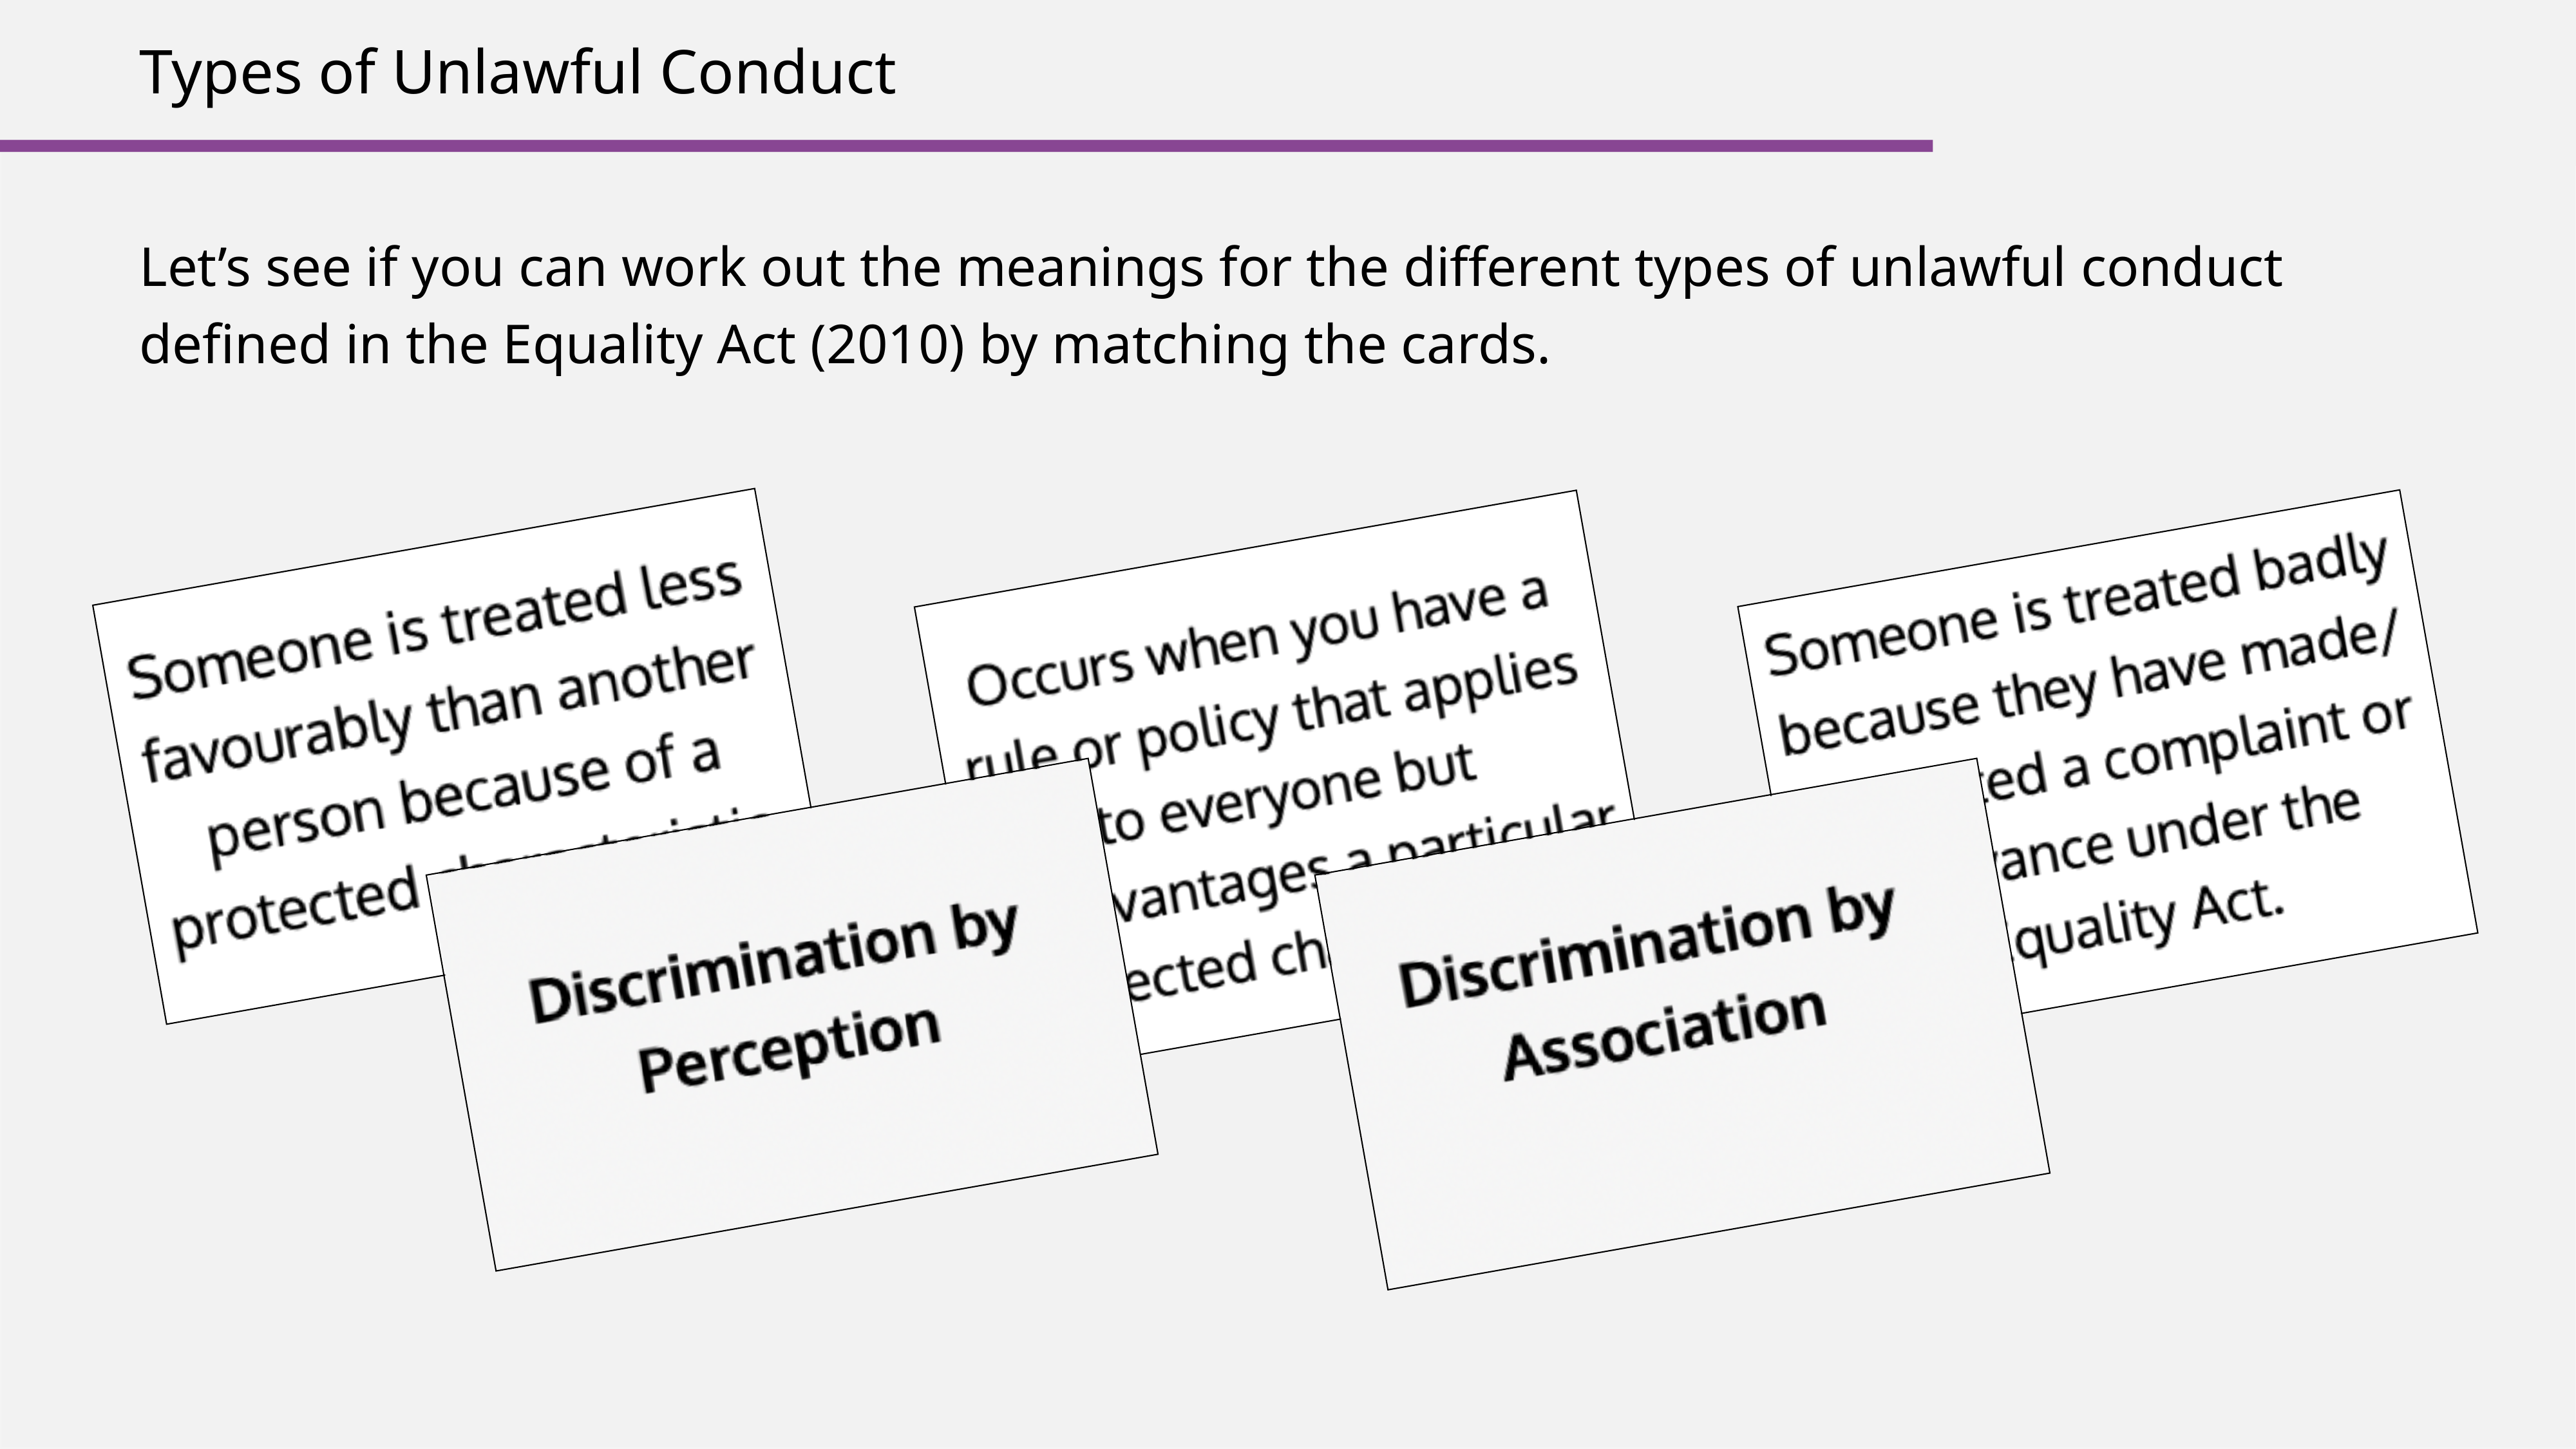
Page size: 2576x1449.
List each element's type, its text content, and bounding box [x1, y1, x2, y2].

picture [0, 0, 2576, 1449]
list Let’s see if you can work out the meanings for the different types of unlawful conduct defined in the Equality Act (2010) by matching the cards. [133, 214, 2476, 435]
text_box Types of Unlawful Conduct [135, 28, 1388, 132]
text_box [93, 489, 2477, 1289]
